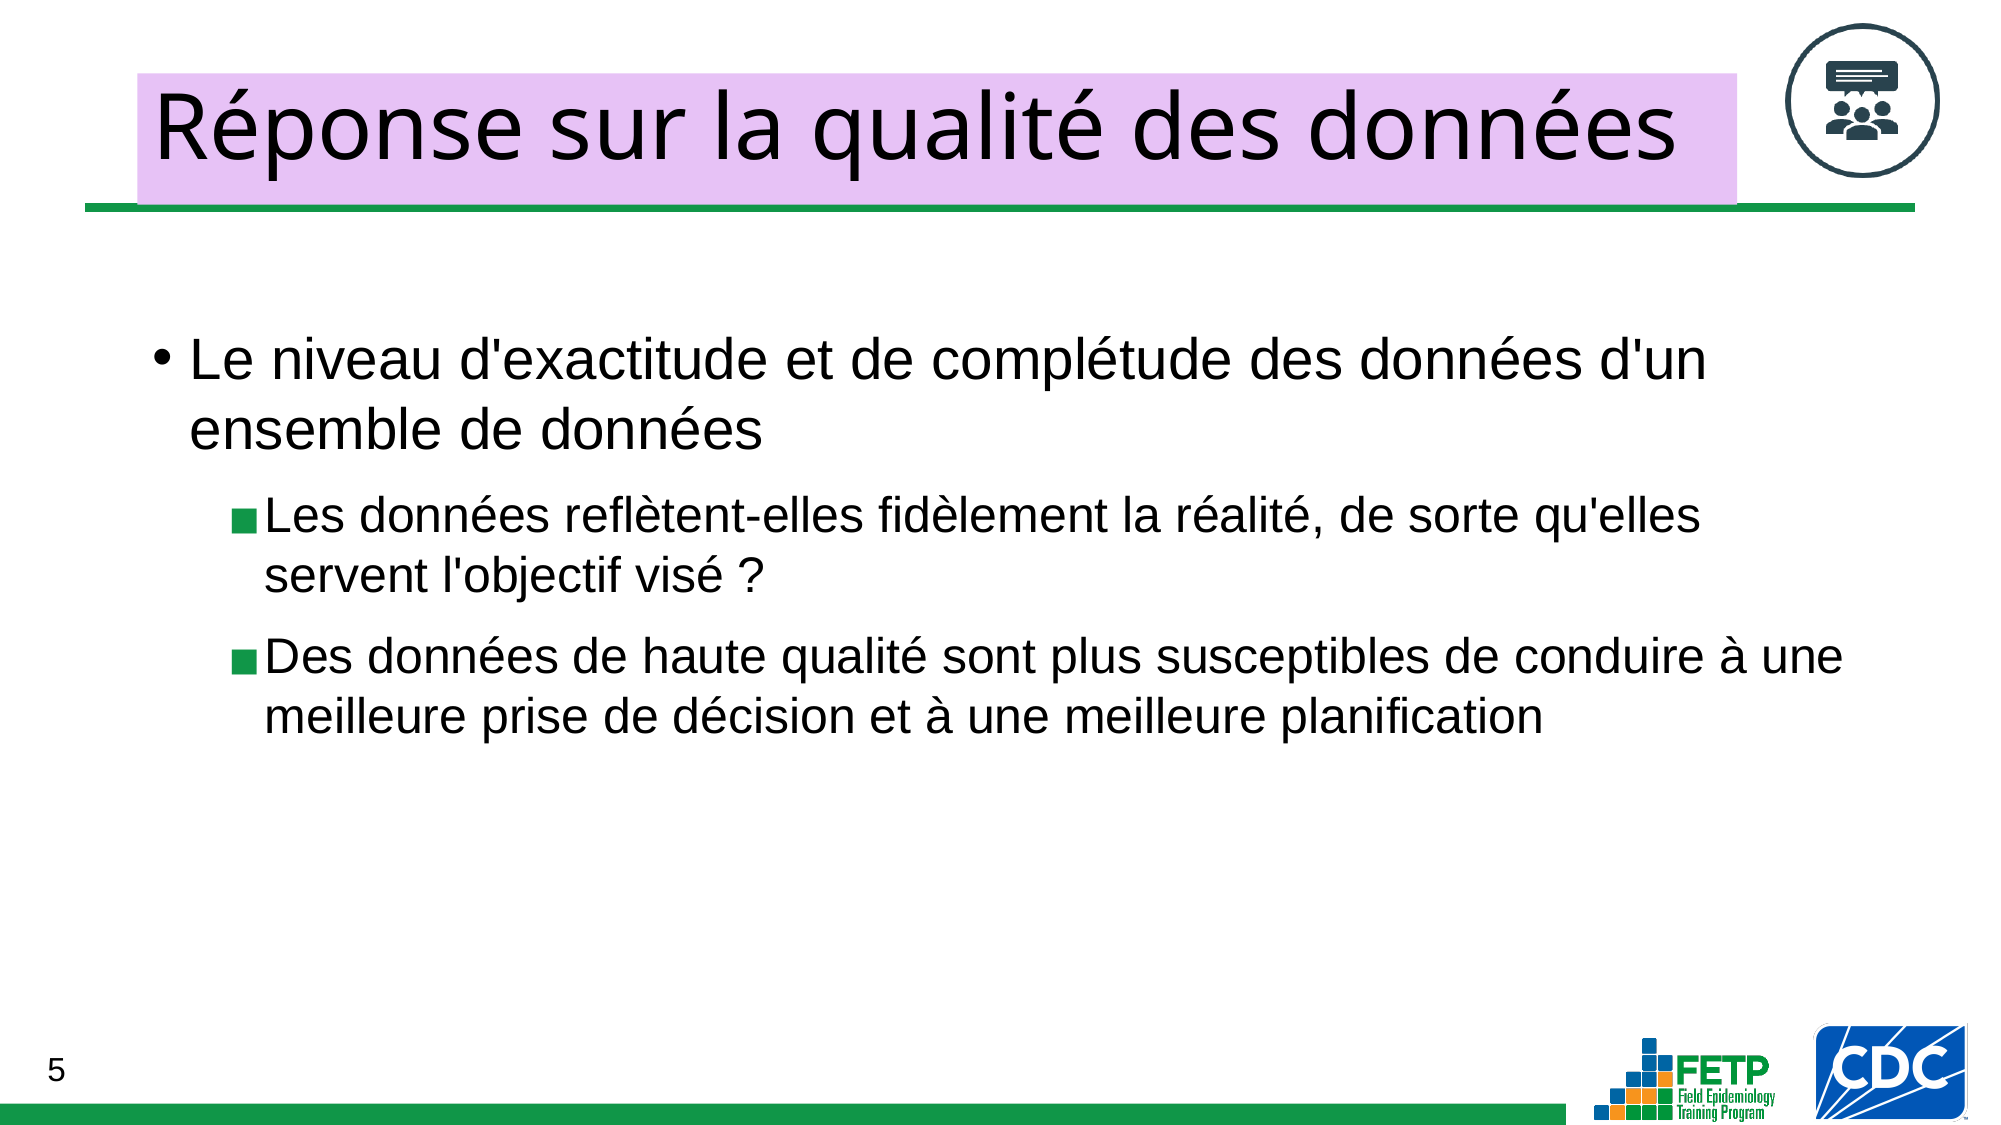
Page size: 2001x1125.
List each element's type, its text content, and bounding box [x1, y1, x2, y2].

picture [1785, 23, 1940, 178]
title Réponse sur la qualité des données [137, 73, 1738, 205]
picture [1813, 1023, 1968, 1122]
picture [1594, 1038, 1775, 1122]
list Le niveau d'exactitude et de complétude des données d'un ensemble de données Les données reflètent-elles fidèlement la réalité, de sorte qu'elles servent l'objectif visé ? Des données de haute qualité sont plus susceptibles de conduire à une meilleure prise de décision et à une meilleure planification [137, 242, 1863, 1004]
